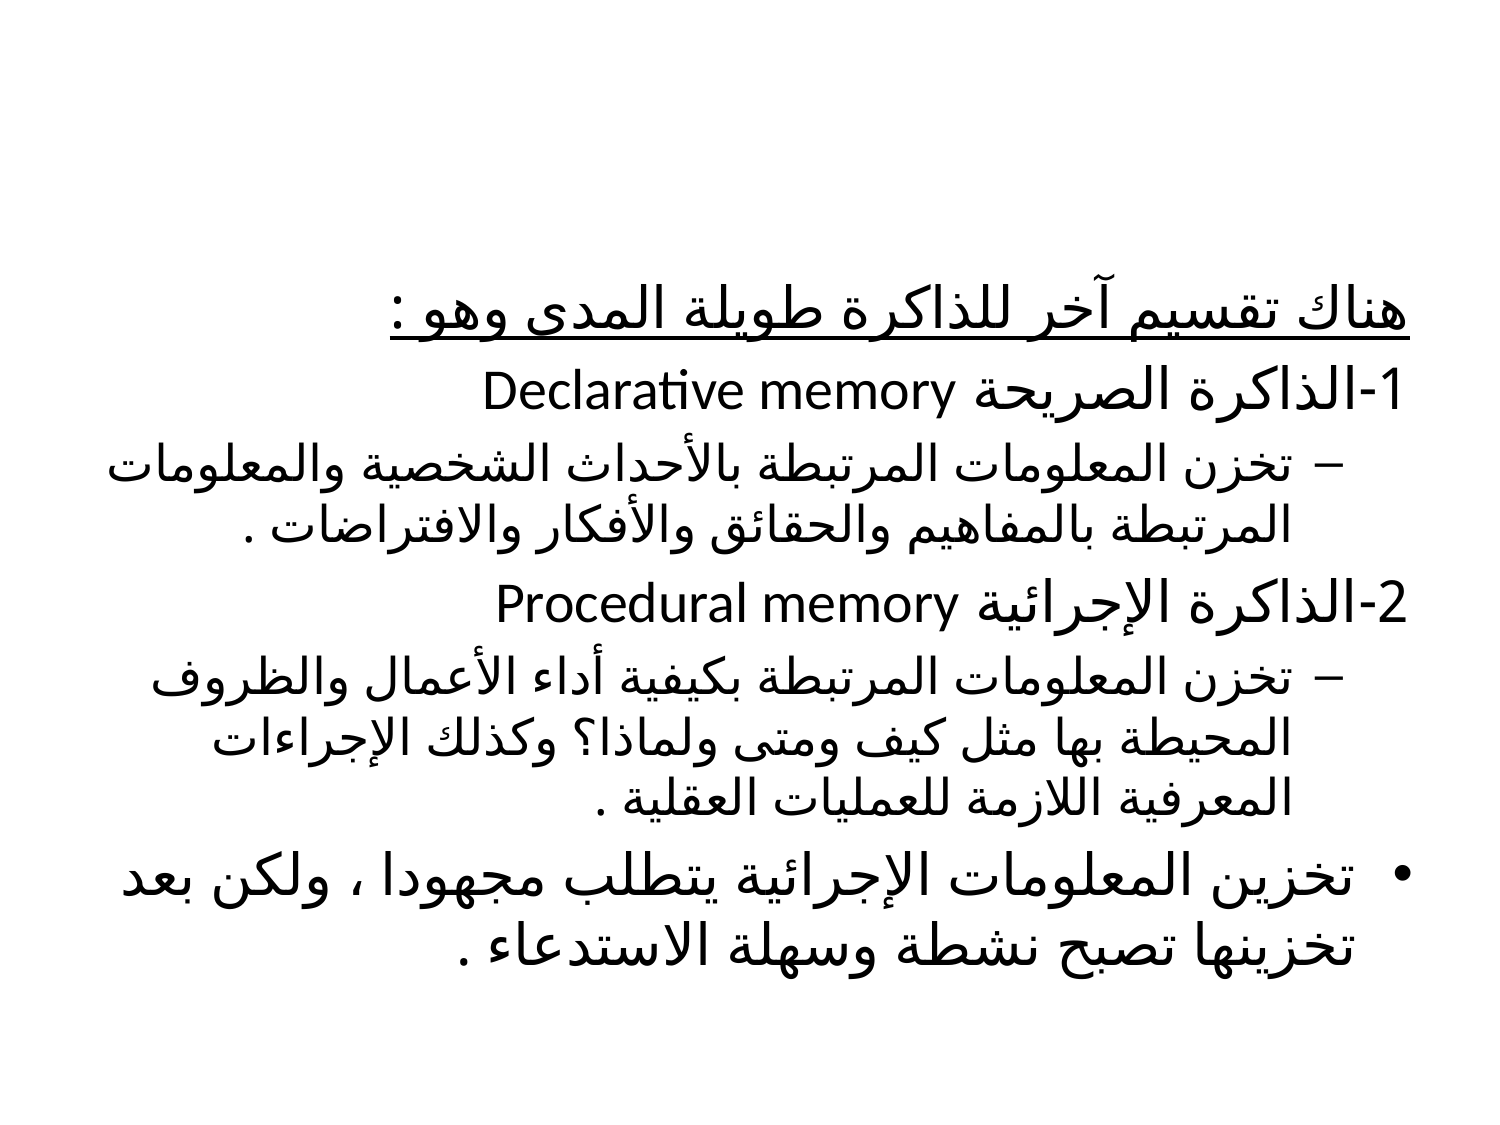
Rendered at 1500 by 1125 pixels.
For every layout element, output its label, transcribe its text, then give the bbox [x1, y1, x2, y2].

list هناك تقسيم آخر للذاكرة طويلة المدى وهو : 1-الذاكرة الصريحة Declarative memory تخزن المعلومات المرتبطة بالأحداث الشخصية والمعلومات المرتبطة بالمفاهيم والحقائق والأفكار والافتراضات . 2-الذاكرة الإجرائية Procedural memory تخزن المعلومات المرتبطة بكيفية أداء الأعمال والظروف المحيطة بها مثل كيف ومتى ولماذا؟ وكذلك الإجراءات المعرفية اللازمة للعمليات العقلية . تخزين المعلومات الإجرائية يتطلب مجهودا ، ولكن بعد تخزينها تصبح نشطة وسهلة الاستدعاء . [75, 262, 1425, 1005]
